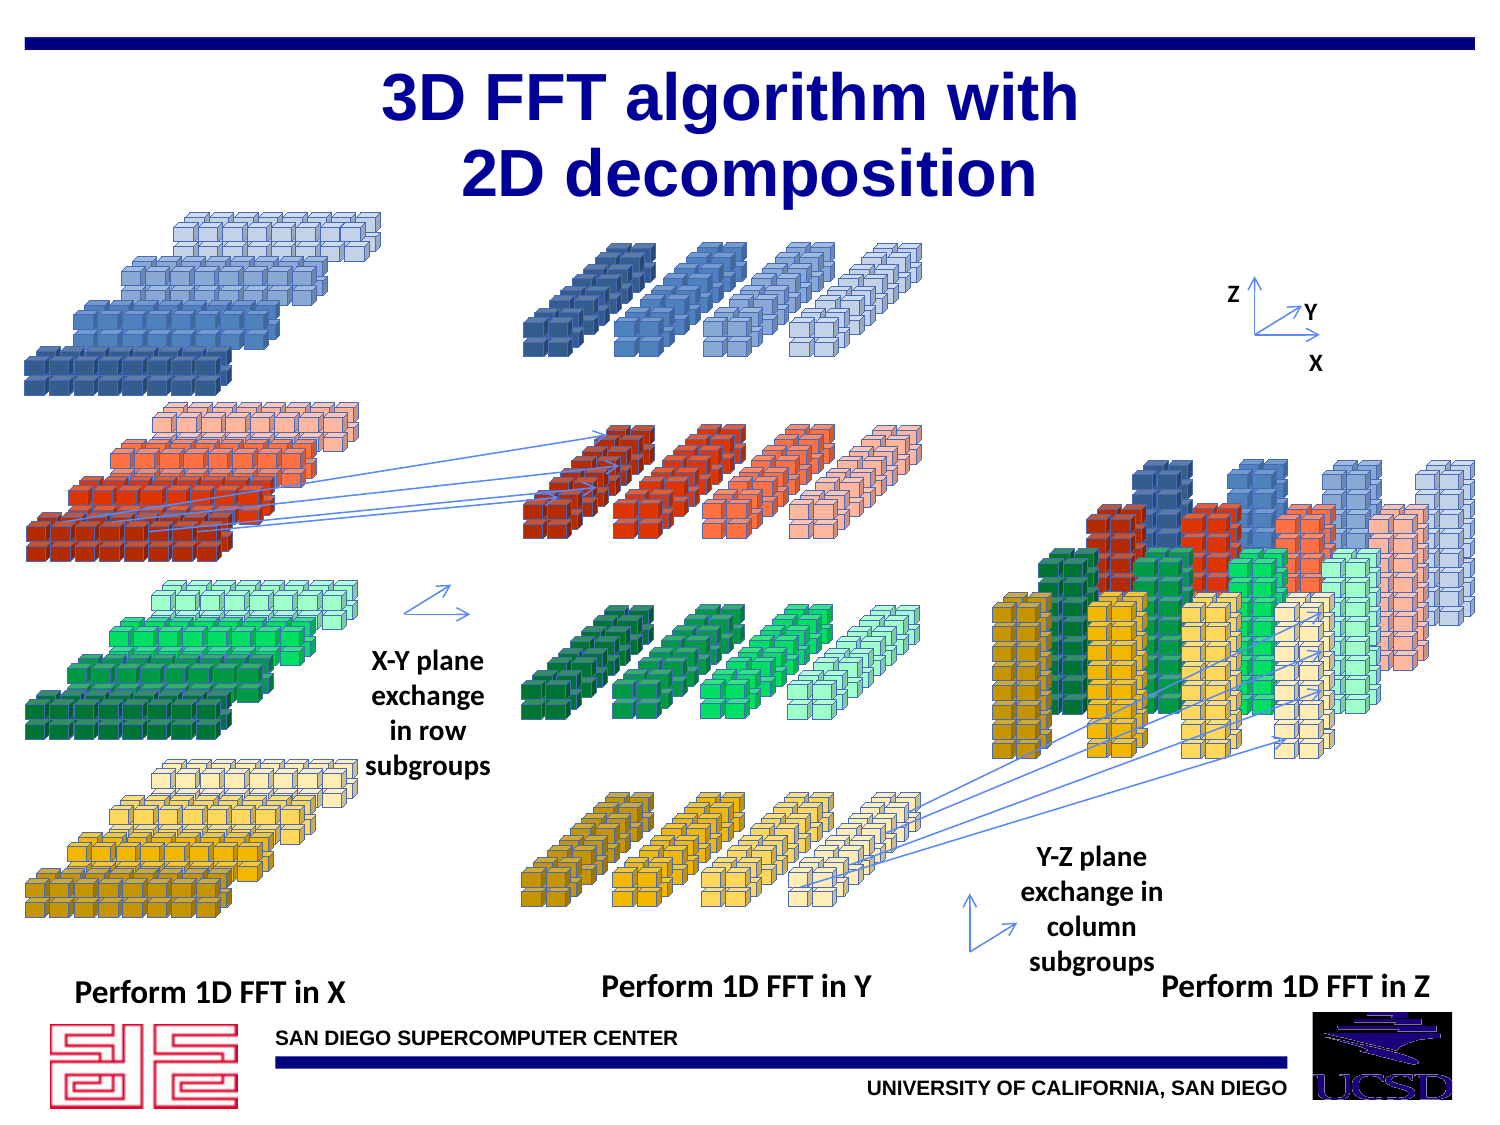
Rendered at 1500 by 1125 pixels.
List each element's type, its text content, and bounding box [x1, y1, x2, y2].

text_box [24, 212, 1476, 1019]
picture [50, 1024, 238, 1109]
title 3D FFT algorithm with 2D decomposition [24, 49, 1476, 212]
